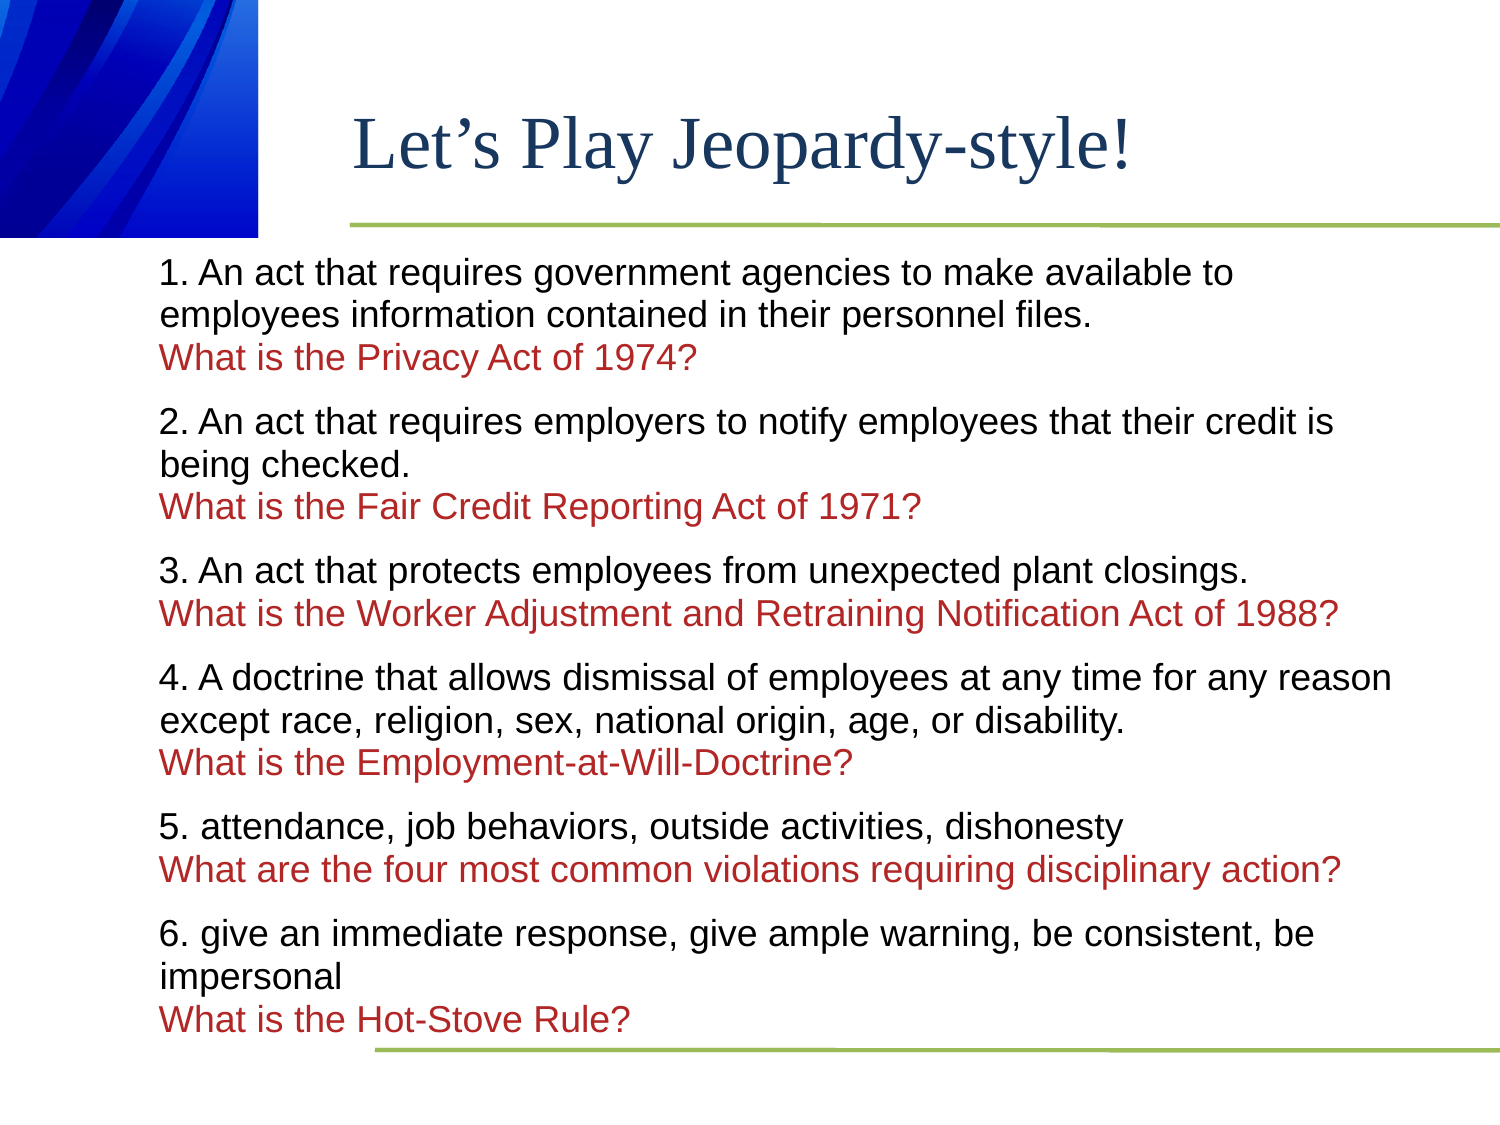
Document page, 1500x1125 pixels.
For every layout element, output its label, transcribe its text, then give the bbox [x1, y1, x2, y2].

title Let’s Play Jeopardy-style! [337, 45, 1425, 233]
text_box 1. An act that requires government agencies to make available to employees information contained in their personnel files. What is the Privacy Act of 1974? 2. An act that requires employers to notify employees that their credit is being checked. What is the Fair Credit Reporting Act of 1971? 3. An act that protects employees from unexpected plant closings. What is the Worker Adjustment and Retraining Notification Act of 1988? 4. A doctrine that allows dismissal of employees at any time for any reason except race, religion, sex, national origin, age, or disability. What is the Employment-at-Will-Doctrine? 5. attendance, job behaviors, outside activities, dishonesty What are the four most common violations requiring disciplinary action? 6. give an immediate response, give ample warning, be consistent, be impersonal What is the Hot-Stove Rule? [87, 243, 1438, 1049]
picture [0, 0, 259, 238]
slide_number [1074, 1049, 1425, 1103]
